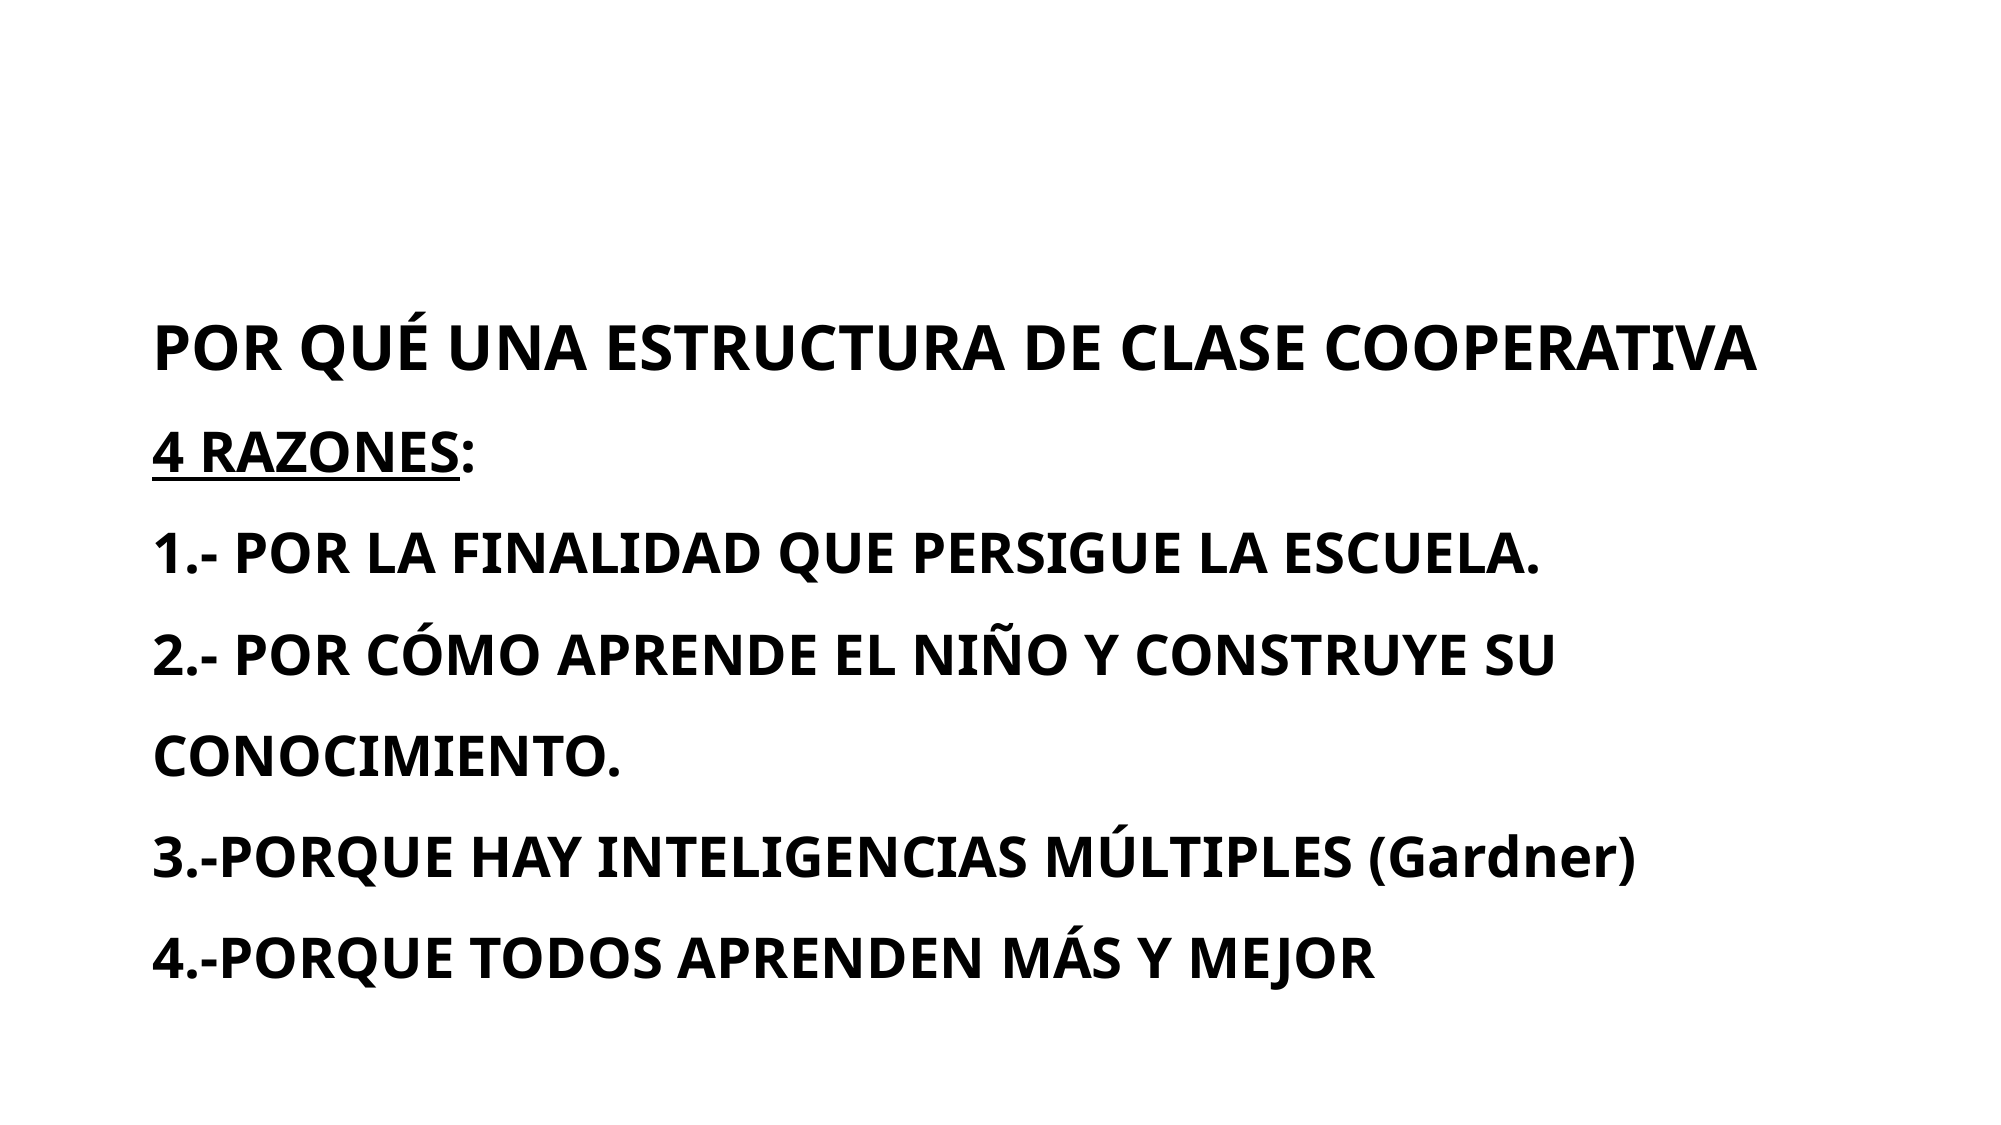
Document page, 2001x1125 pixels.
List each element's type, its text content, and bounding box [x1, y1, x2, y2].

title POR QUÉ UNA ESTRUCTURA DE CLASE COOPERATIVA 4 RAZONES: 1.- POR LA FINALIDAD QUE PERSIGUE LA ESCUELA. 2.- POR CÓMO APRENDE EL NIÑO Y CONSTRUYE SU CONOCIMIENTO. 3.-PORQUE HAY INTELIGENCIAS MÚLTIPLES (Gardner) 4.-PORQUE TODOS APRENDEN MÁS Y MEJOR [137, 59, 1863, 1073]
